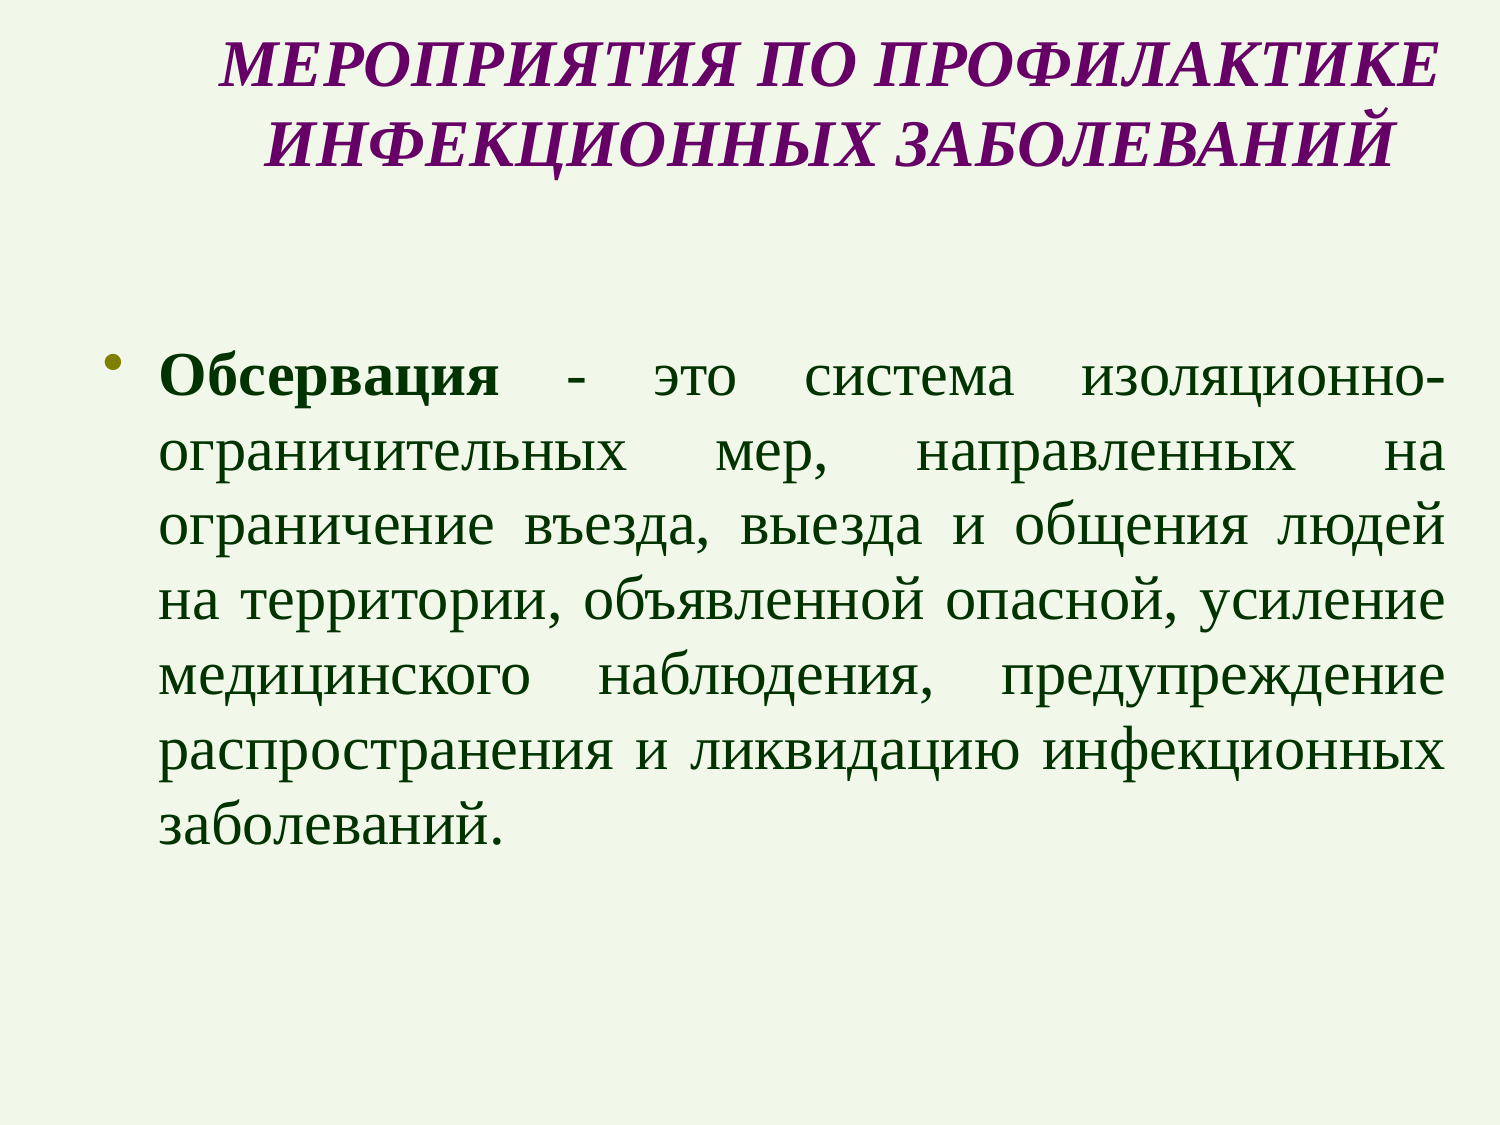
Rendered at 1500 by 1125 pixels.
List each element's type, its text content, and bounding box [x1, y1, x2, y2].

list Обсервация - это система изоляционно-ограничительных мер, направленных на ограничение въезда, выезда и общения людей на территории, объявленной опасной, усиление медицинского наблюдения, предупреждение распространения и ликвидацию инфекционных заболеваний. [87, 324, 1463, 1000]
title МЕРОПРИЯТИЯ ПО ПРОФИЛАКТИКЕ ИНФЕКЦИОННЫХ ЗАБОЛЕВАНИЙ [162, 0, 1500, 200]
